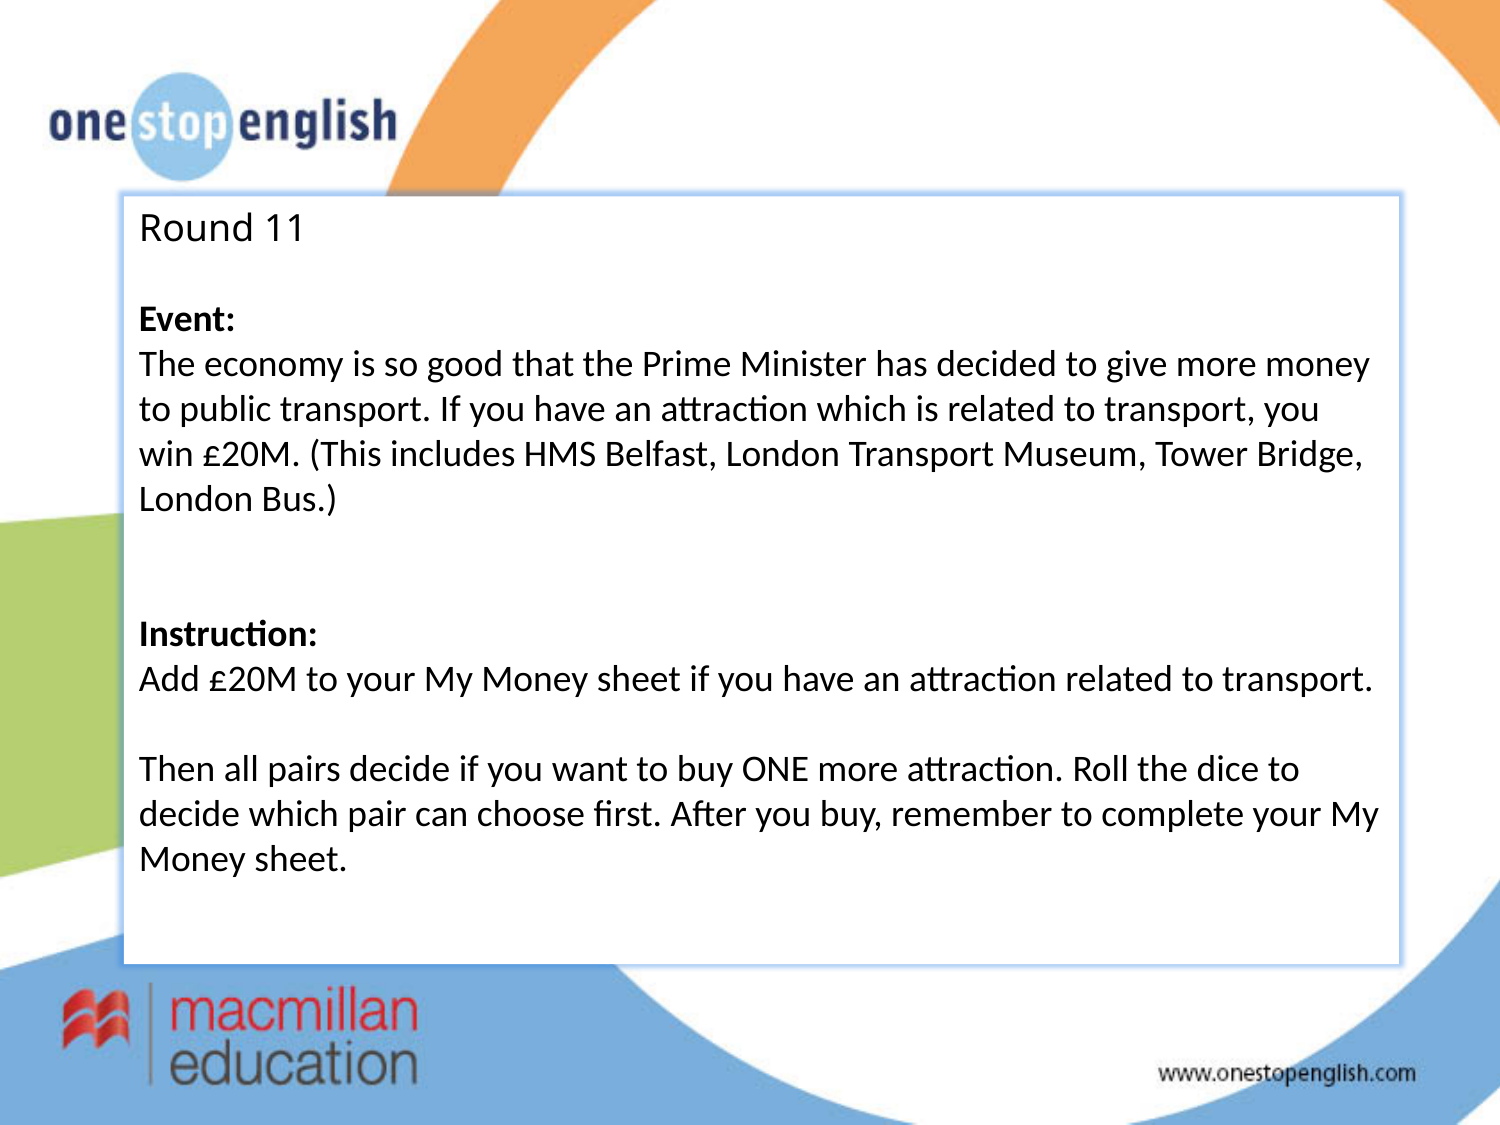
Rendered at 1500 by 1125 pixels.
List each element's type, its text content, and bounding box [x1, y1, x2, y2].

picture [0, 0, 1500, 1125]
text_box Round 11 Event: The economy is so good that the Prime Minister has decided to give more money to public transport. If you have an attraction which is related to transport, you win £20M. (This includes HMS Belfast, London Transport Museum, Tower Bridge, London Bus.) Instruction: Add £20M to your My Money sheet if you have an attraction related to transport. Then all pairs decide if you want to buy ONE more attraction. Roll the dice to decide which pair can choose first. After you buy, remember to complete your My Money sheet. [123, 196, 1399, 965]
